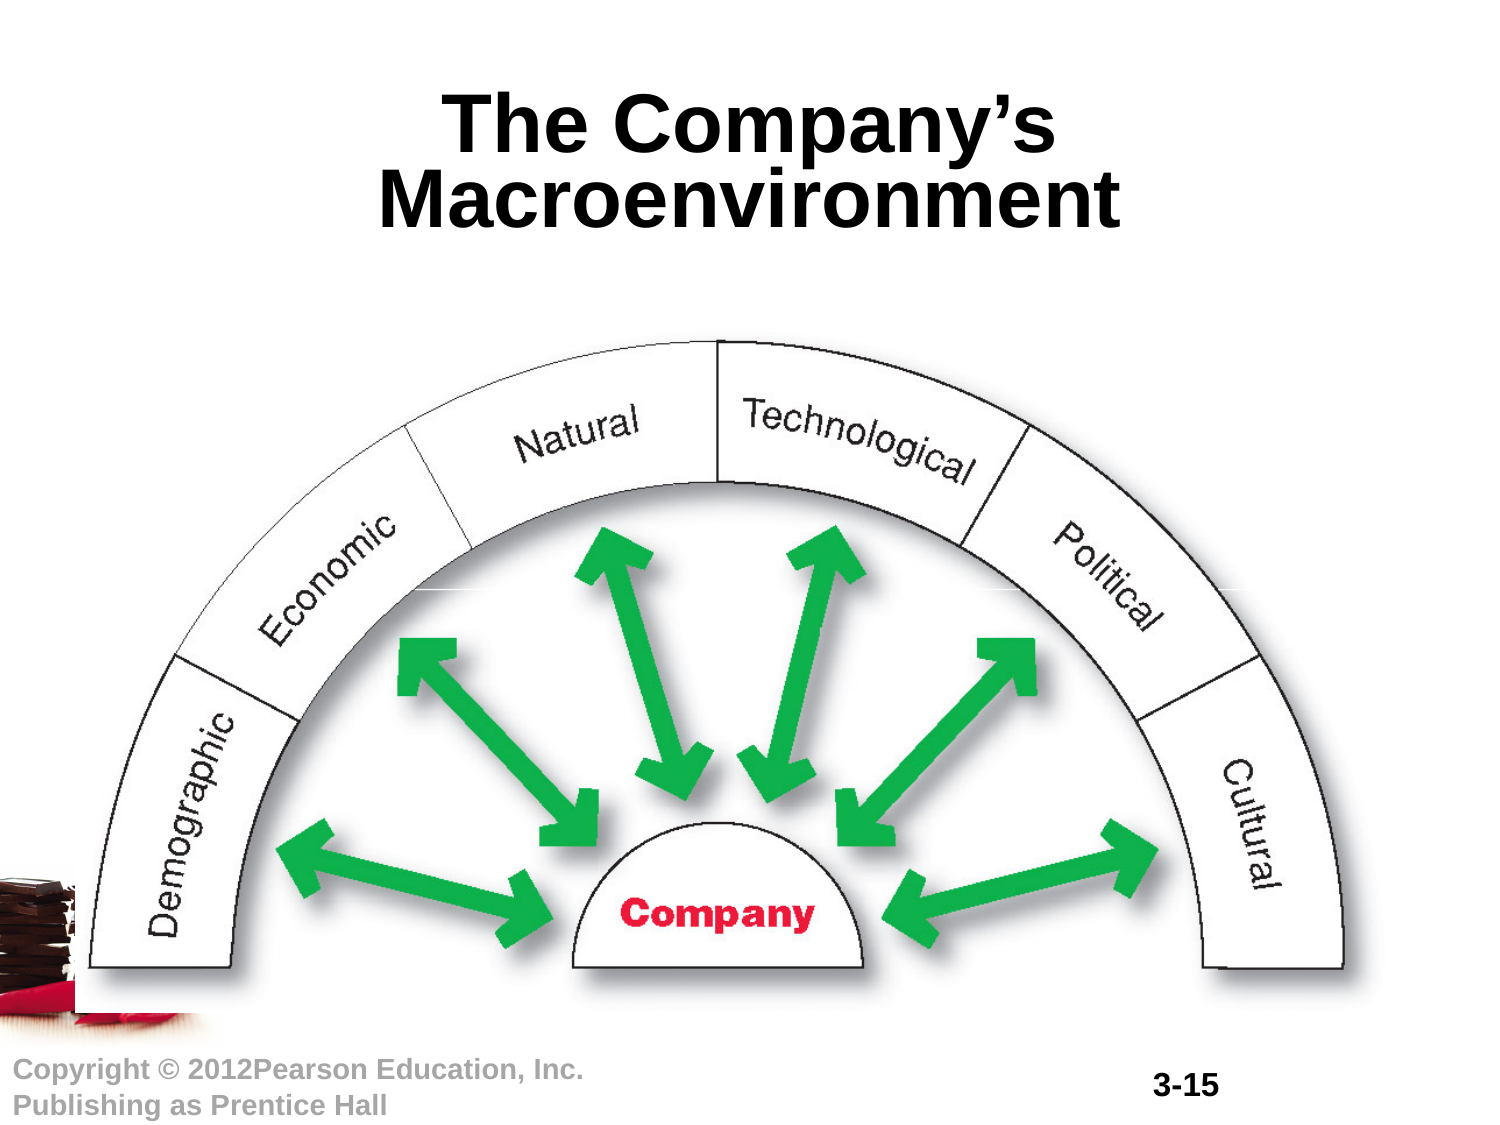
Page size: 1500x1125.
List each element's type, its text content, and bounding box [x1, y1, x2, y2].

picture [0, 326, 1388, 1050]
title The Company’s Macroenvironment [112, 37, 1388, 226]
